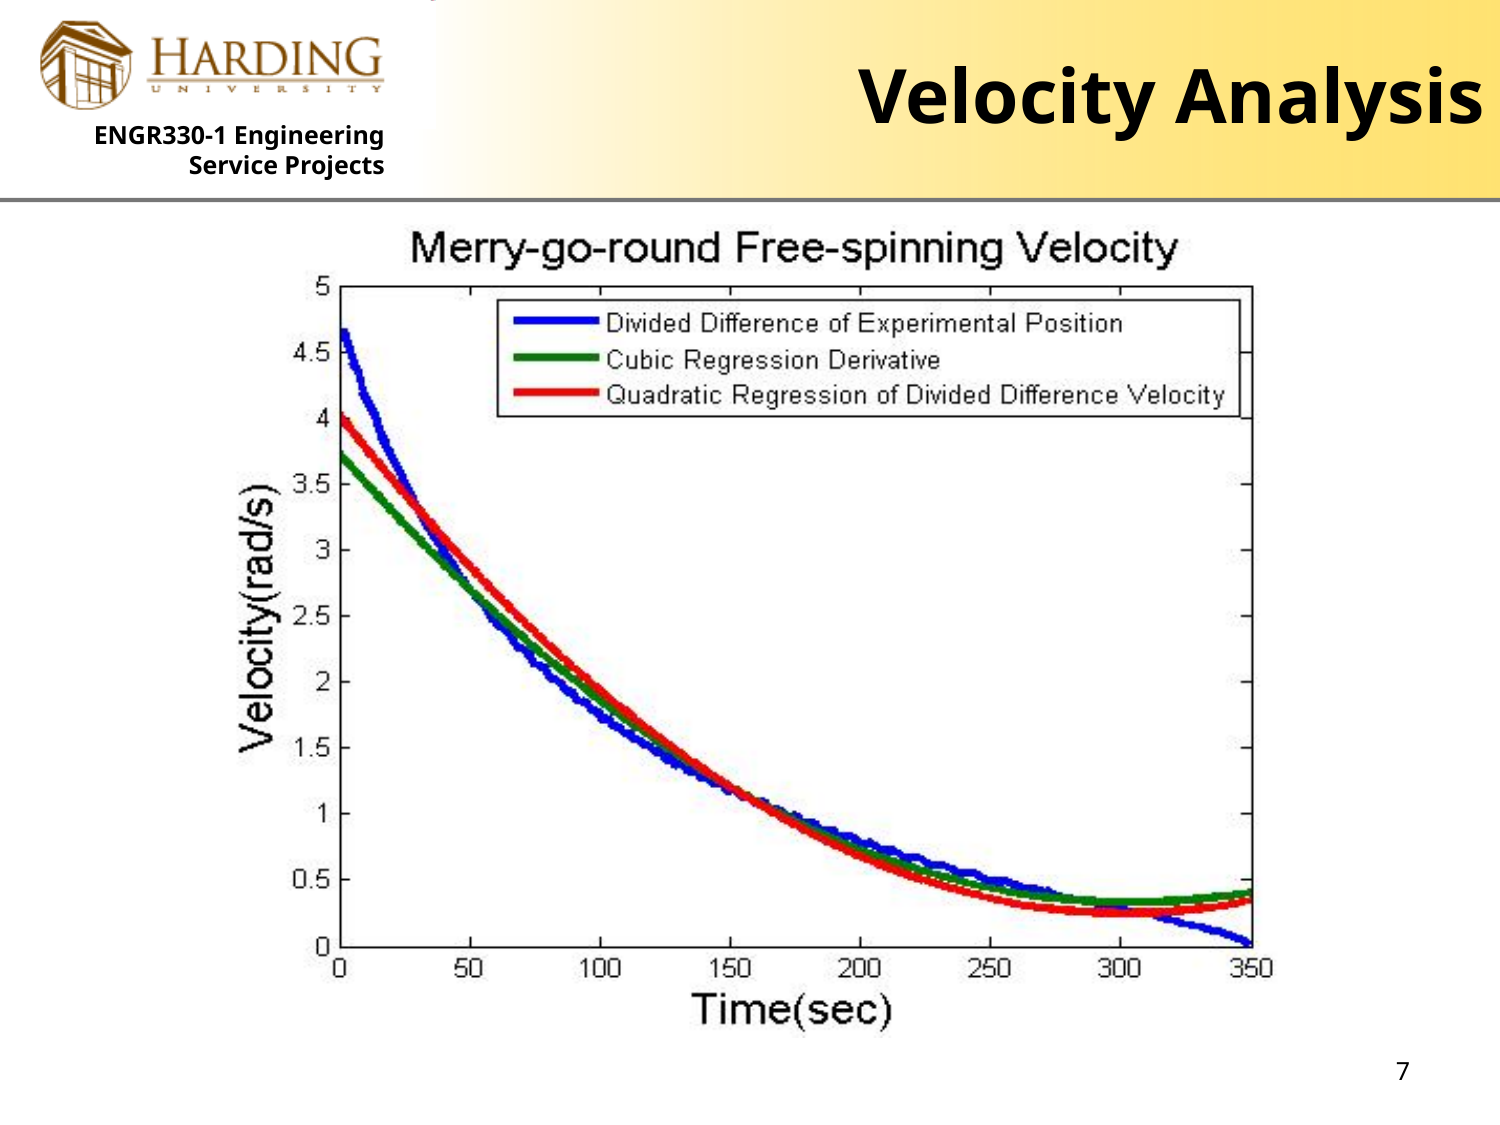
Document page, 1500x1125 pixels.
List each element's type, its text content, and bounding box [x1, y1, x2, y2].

picture [0, 0, 399, 129]
title Velocity Analysis [399, 0, 1500, 188]
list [187, 224, 1363, 1038]
slide_number 7 [1074, 1042, 1425, 1103]
